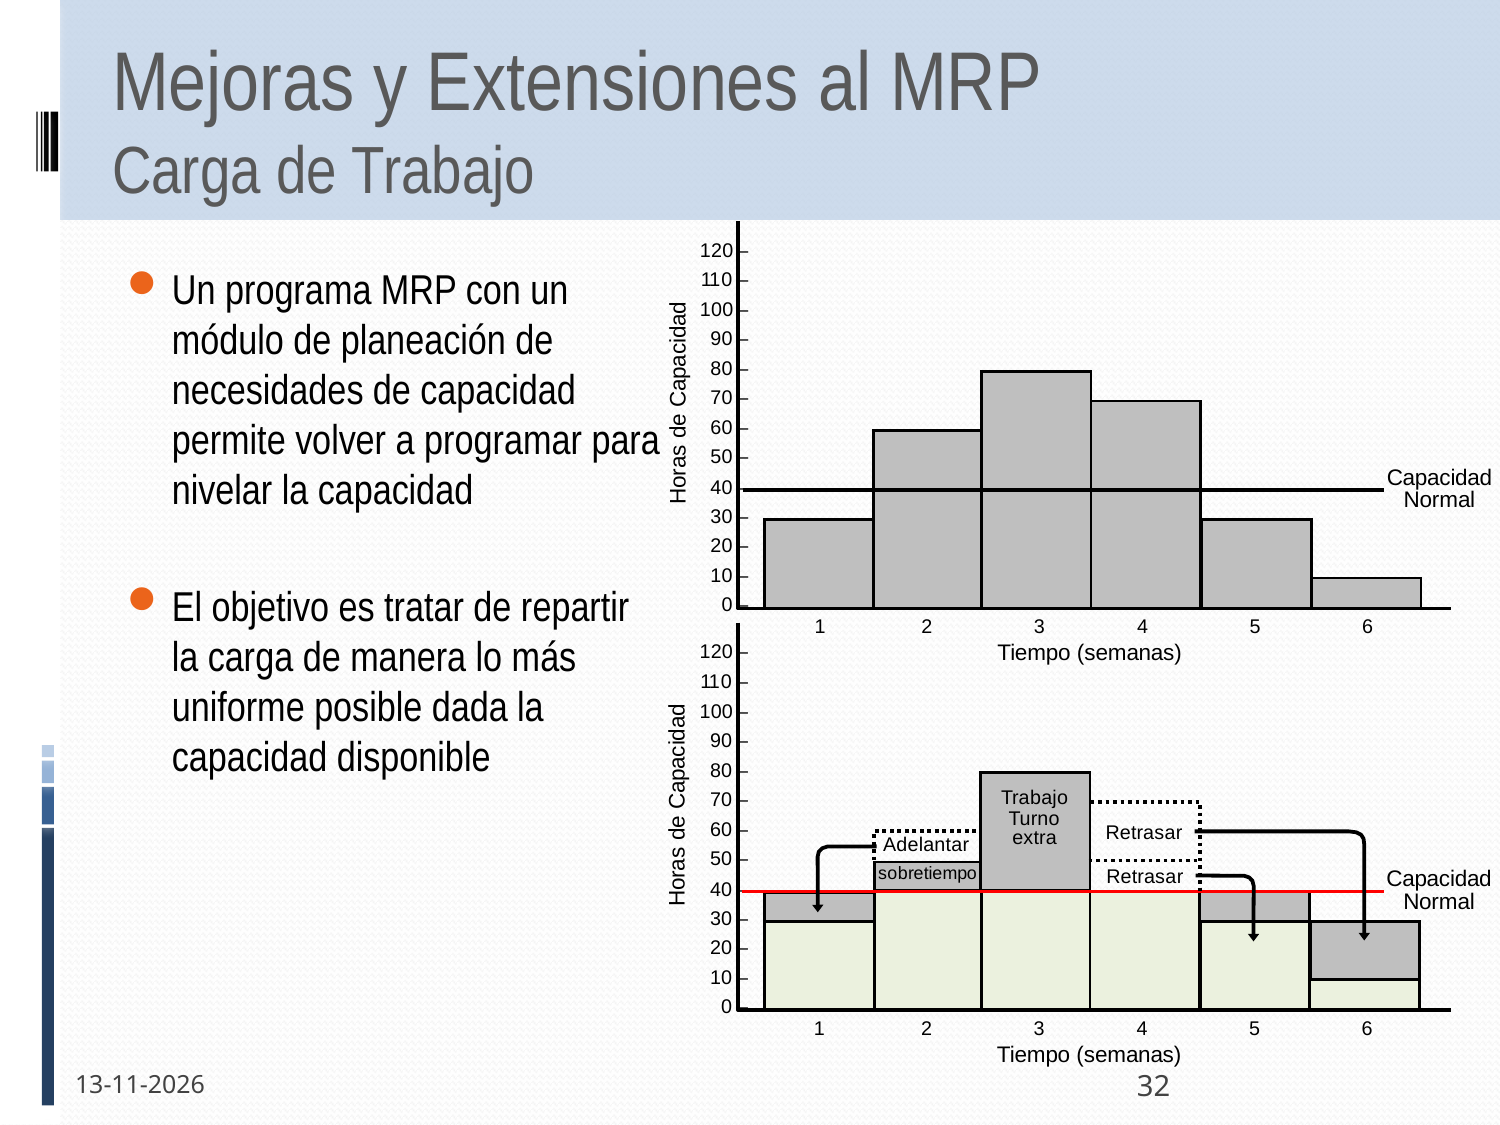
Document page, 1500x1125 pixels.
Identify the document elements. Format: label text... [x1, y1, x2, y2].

picture [654, 219, 1500, 1073]
list Un programa MRP con un módulo de planeación de necesidades de capacidad permite volver a programar para nivelar la capacidad El objetivo es tratar de repartir la carga de manera lo más uniforme posible dada la capacidad disponible [111, 255, 649, 1038]
slide_number 32 [1045, 1083, 1171, 1107]
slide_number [647, 255, 652, 1038]
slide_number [75, 1042, 243, 1103]
title Sistemas Integrados ERP y Otros Software [650, 255, 655, 1038]
title Mejoras y Extensiones al MRP Carga de Trabajo [111, 18, 1436, 207]
